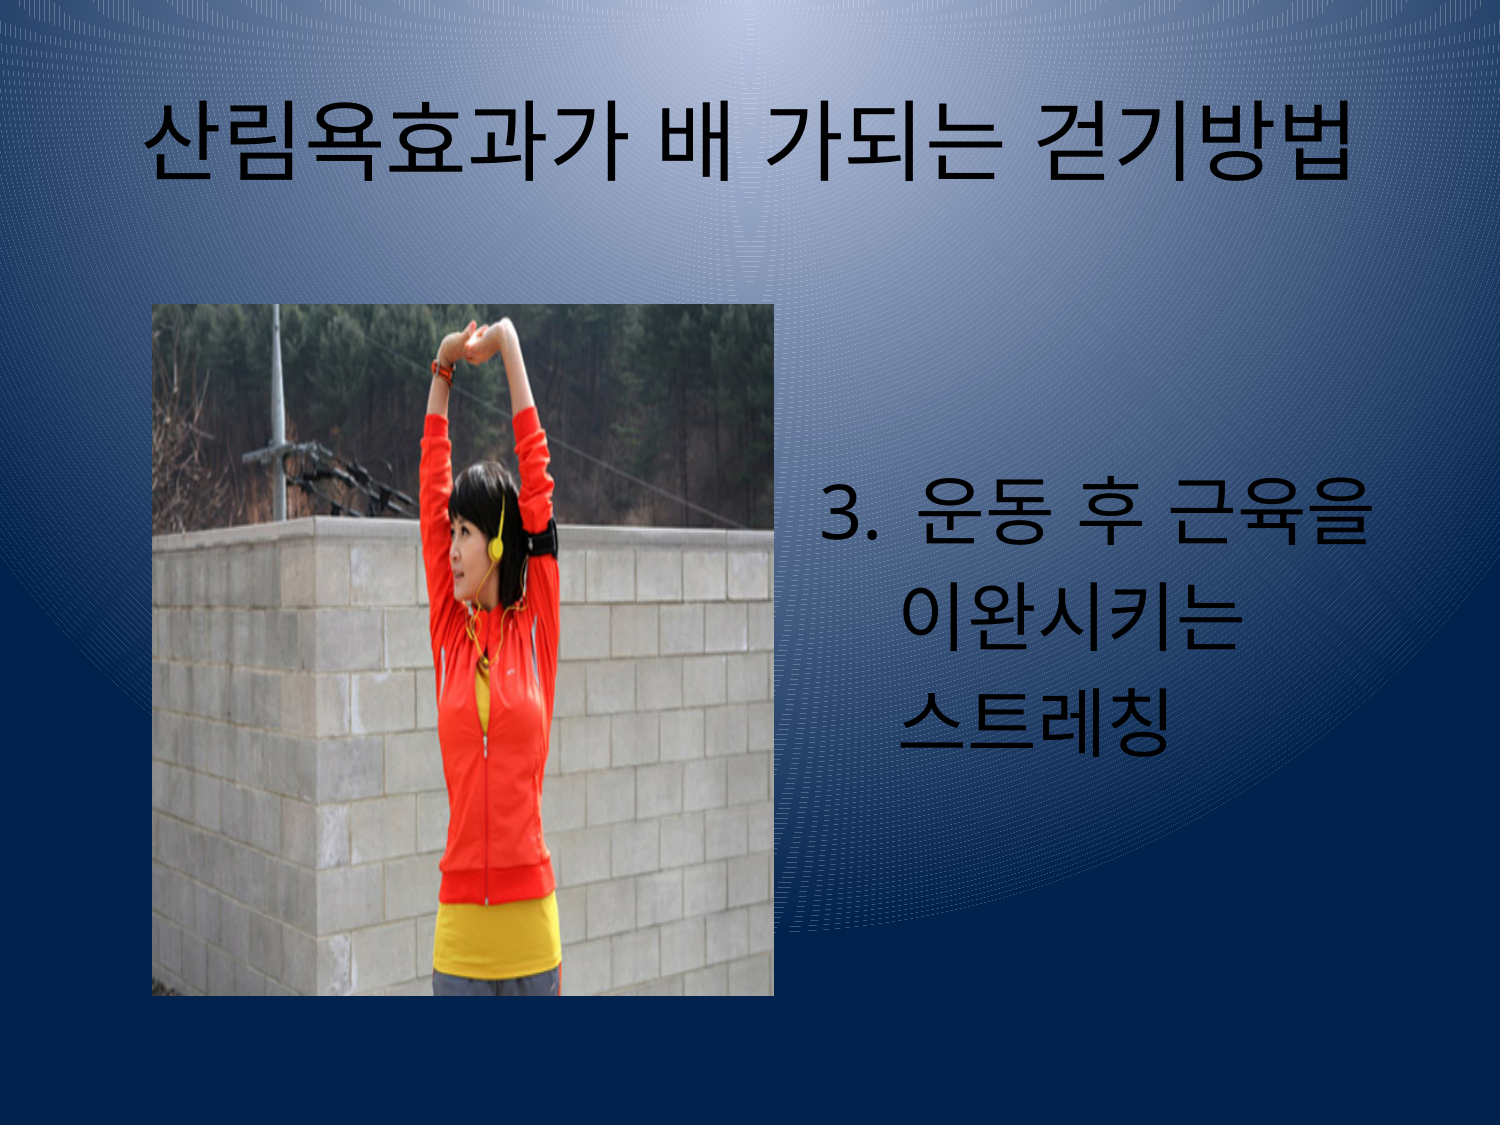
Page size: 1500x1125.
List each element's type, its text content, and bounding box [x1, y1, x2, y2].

list 3. 운동 후 근육을 이완시키는 스트레칭 [785, 349, 1403, 891]
title 산림욕효과가 배 가되는 걷기방법 [75, 45, 1425, 233]
picture [152, 304, 774, 997]
